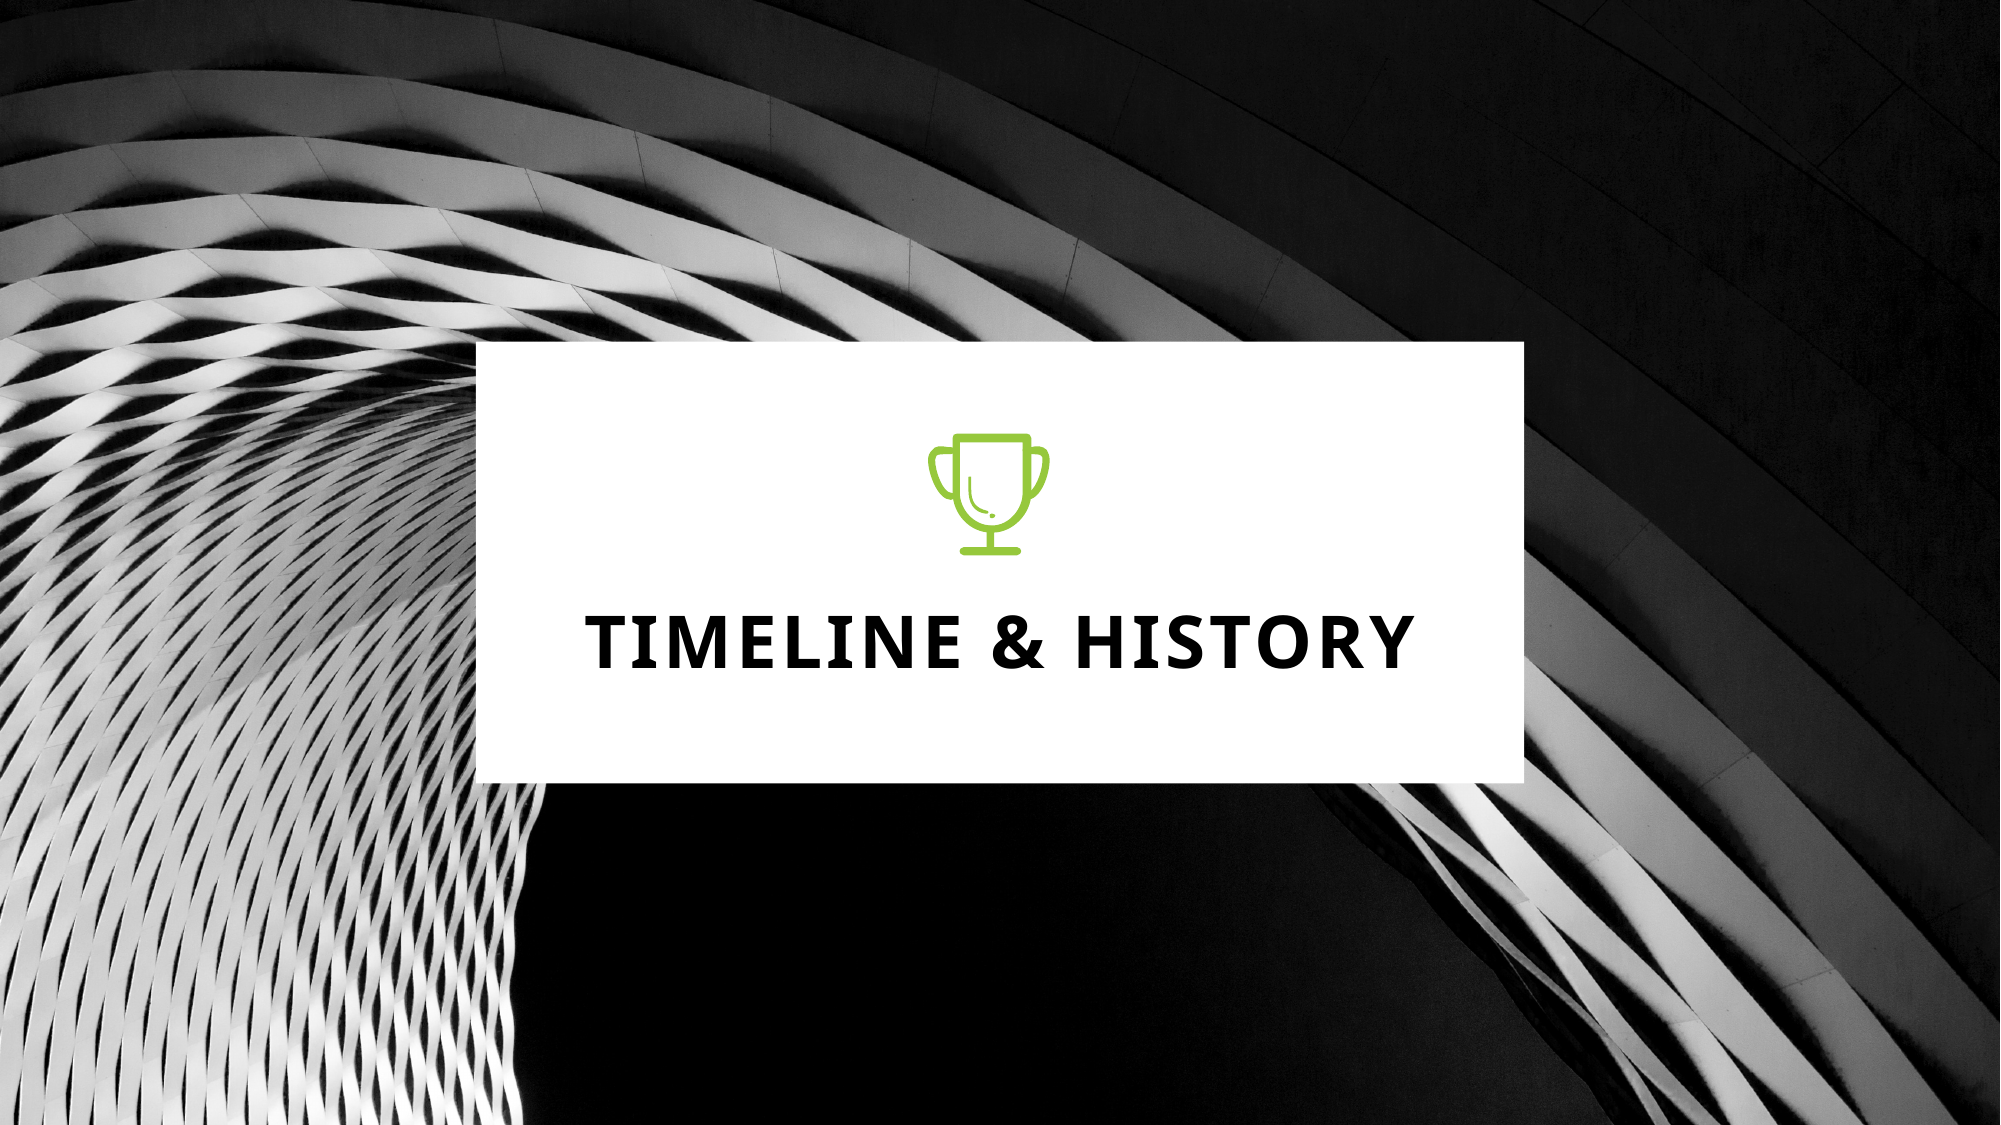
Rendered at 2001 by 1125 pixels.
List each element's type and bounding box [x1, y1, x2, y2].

picture [0, 0, 2000, 1125]
text_box [928, 433, 1050, 556]
